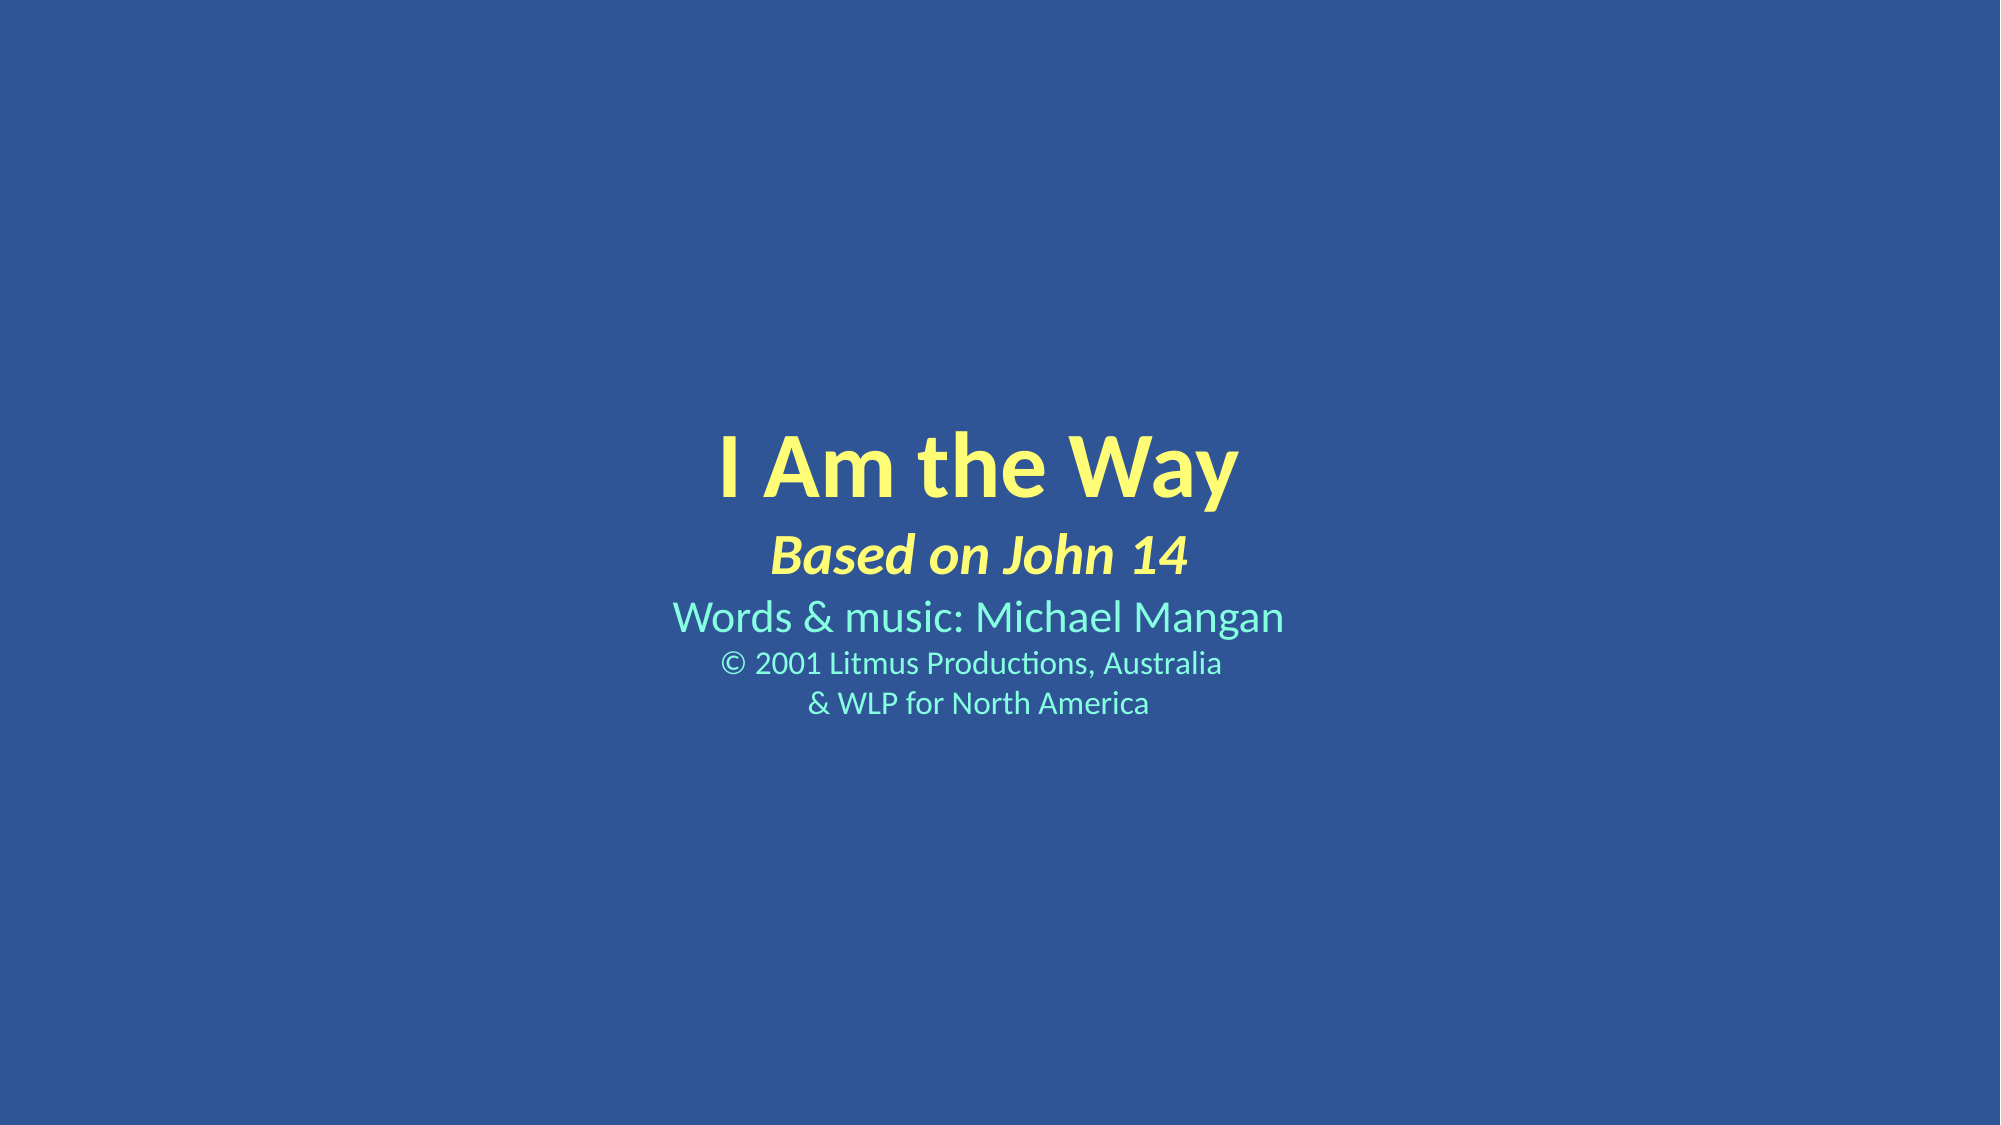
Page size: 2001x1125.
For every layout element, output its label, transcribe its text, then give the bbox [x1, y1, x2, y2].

text_box I Am the Way Based on John 14 Words & music: Michael Mangan © 2001 Litmus Productions, Australia & WLP for North America [291, 403, 1667, 722]
